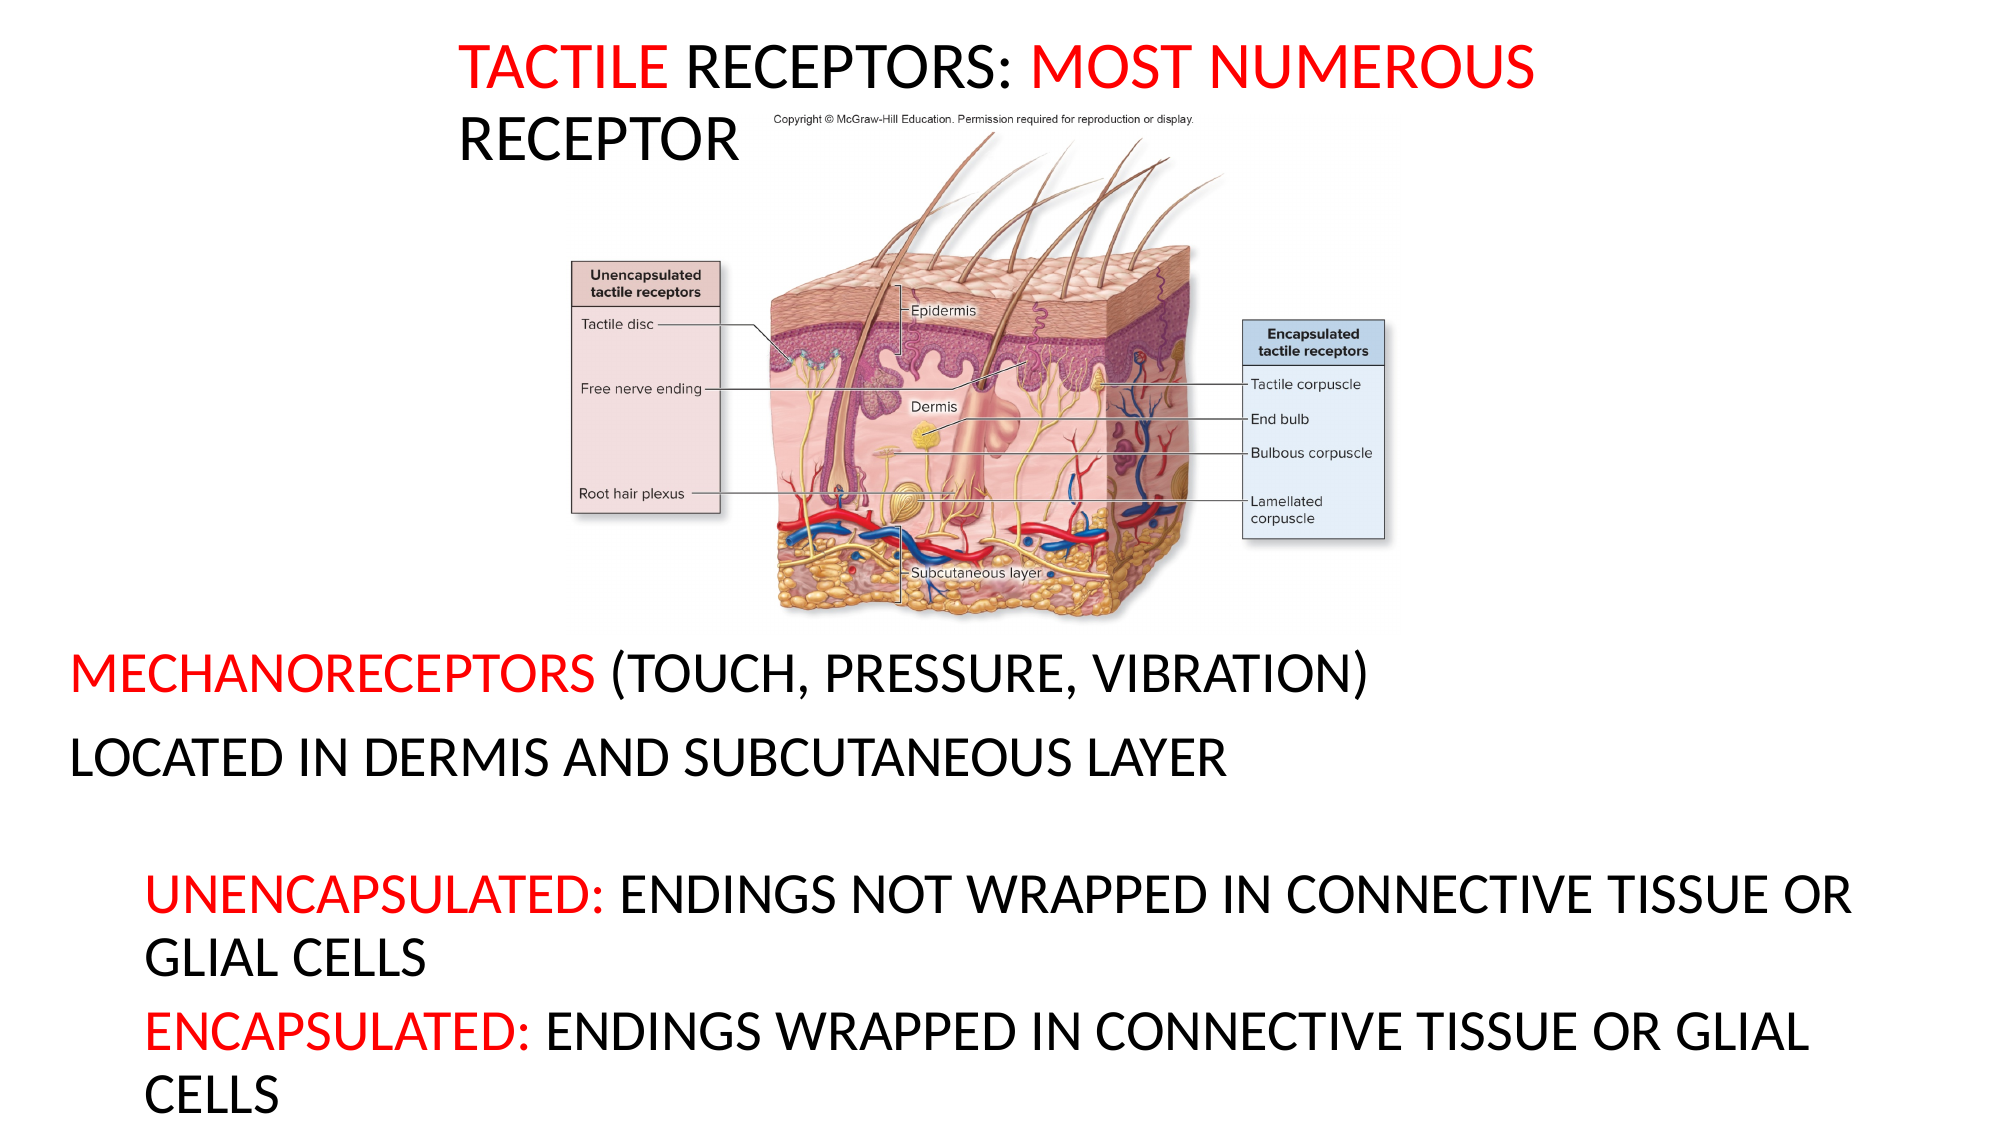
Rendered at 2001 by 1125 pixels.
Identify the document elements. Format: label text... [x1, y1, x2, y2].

text_box Tactile Receptors: Most Numerous Receptor [444, 24, 1704, 119]
picture [566, 114, 1401, 635]
text_box Mechanoreceptors (touch, pressure, vibration) Located in dermis and subcutaneous layer Unencapsulated: Endings not wrapped in connective tissue or glial cells Encapsulated: Endings wrapped in connective tissue or glial cells [55, 634, 1933, 1049]
